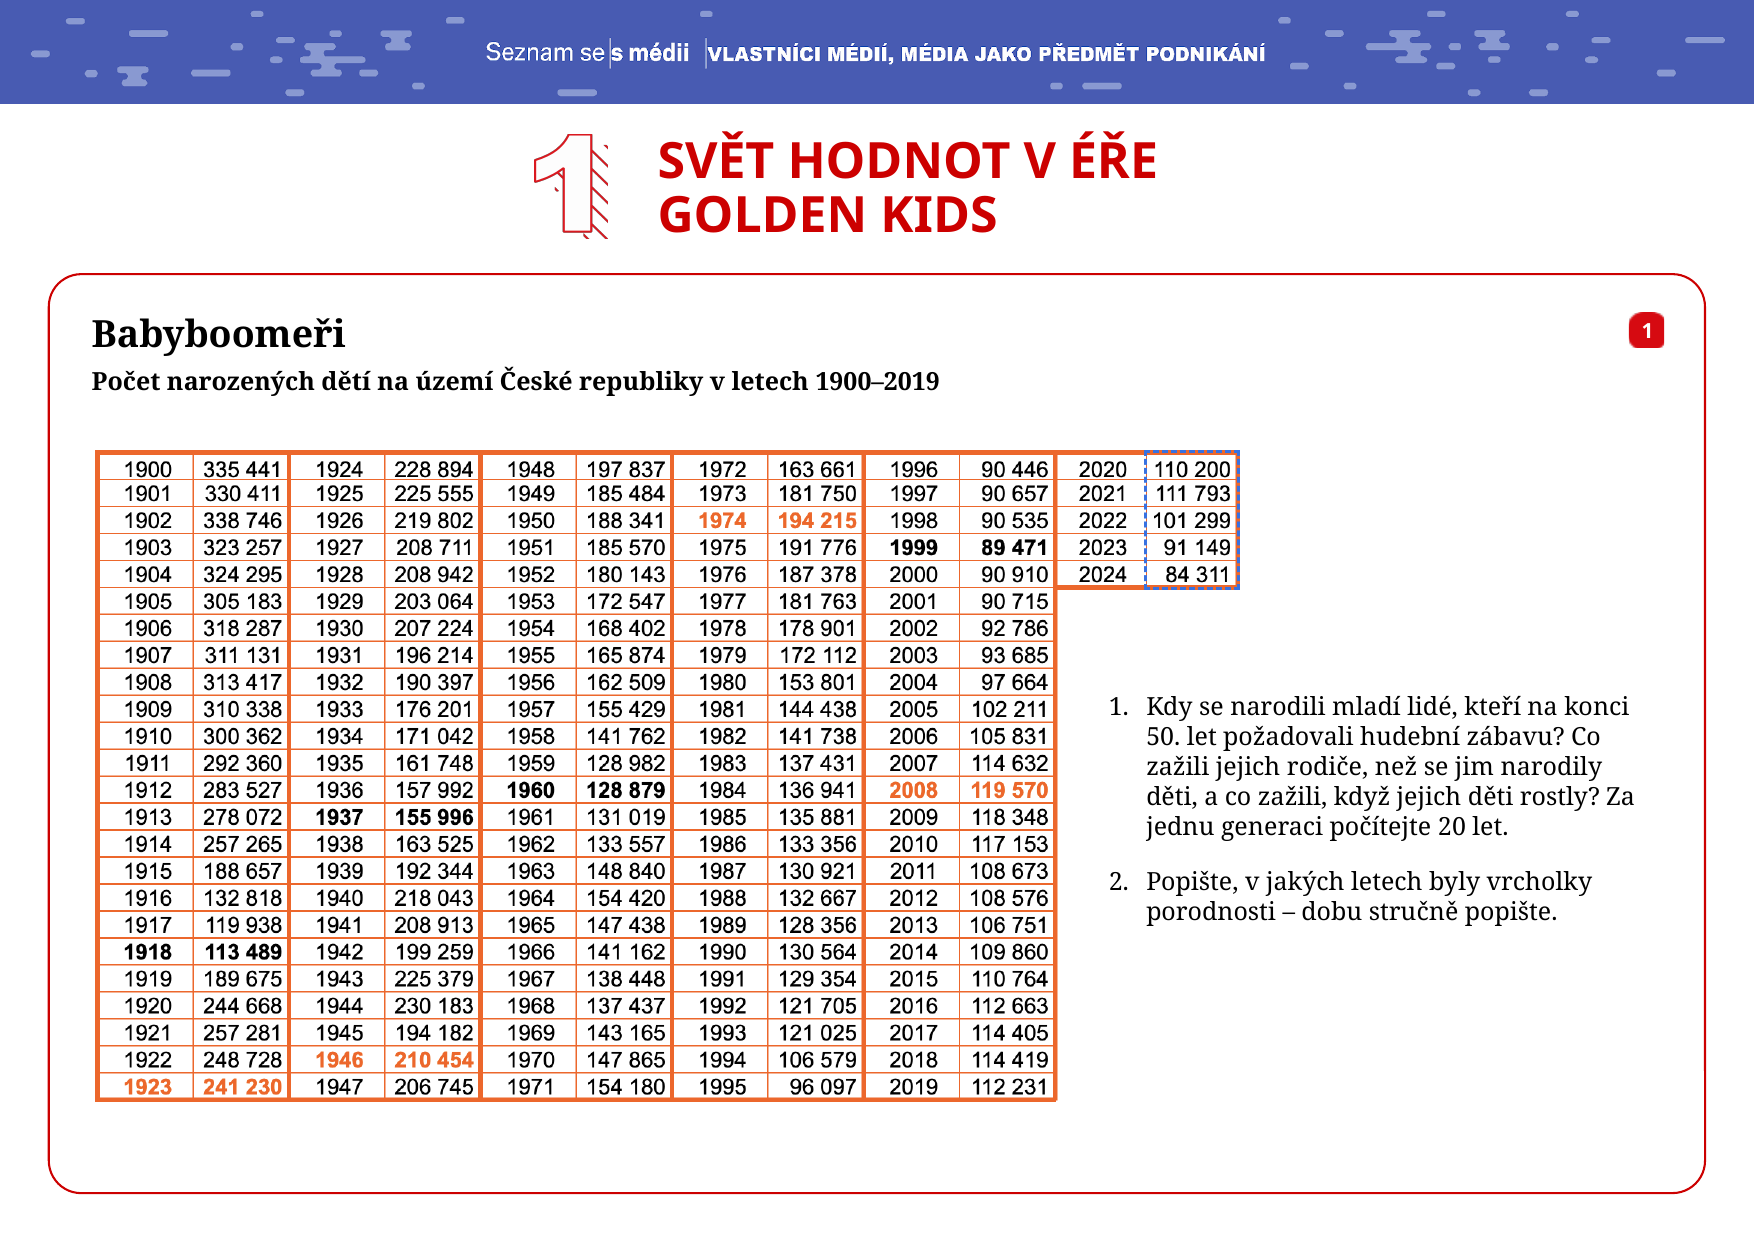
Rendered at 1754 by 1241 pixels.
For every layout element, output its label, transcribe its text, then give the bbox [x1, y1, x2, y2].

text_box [1626, 311, 1667, 353]
text_box [46, 272, 1708, 1196]
text_box Kdy se narodili mladí lidé, kteří na konci 50. let požadovali hudební zábavu? Co zažili jejich rodiče, než se jim narodily děti, a co zažili, když jejich děti rostly? Za jednu generaci počítejte 20 let. Popište, v jakých letech byly vrcholky porodnosti – dobu stručně popište. [1263, 688, 1649, 926]
picture [74, 432, 1259, 1125]
picture [0, 0, 1754, 104]
text_box Babyboomeři [91, 308, 931, 356]
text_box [534, 121, 1346, 252]
text_box Počet narozených dětí na území České republiky v letech 1900–2019 [91, 363, 1097, 396]
